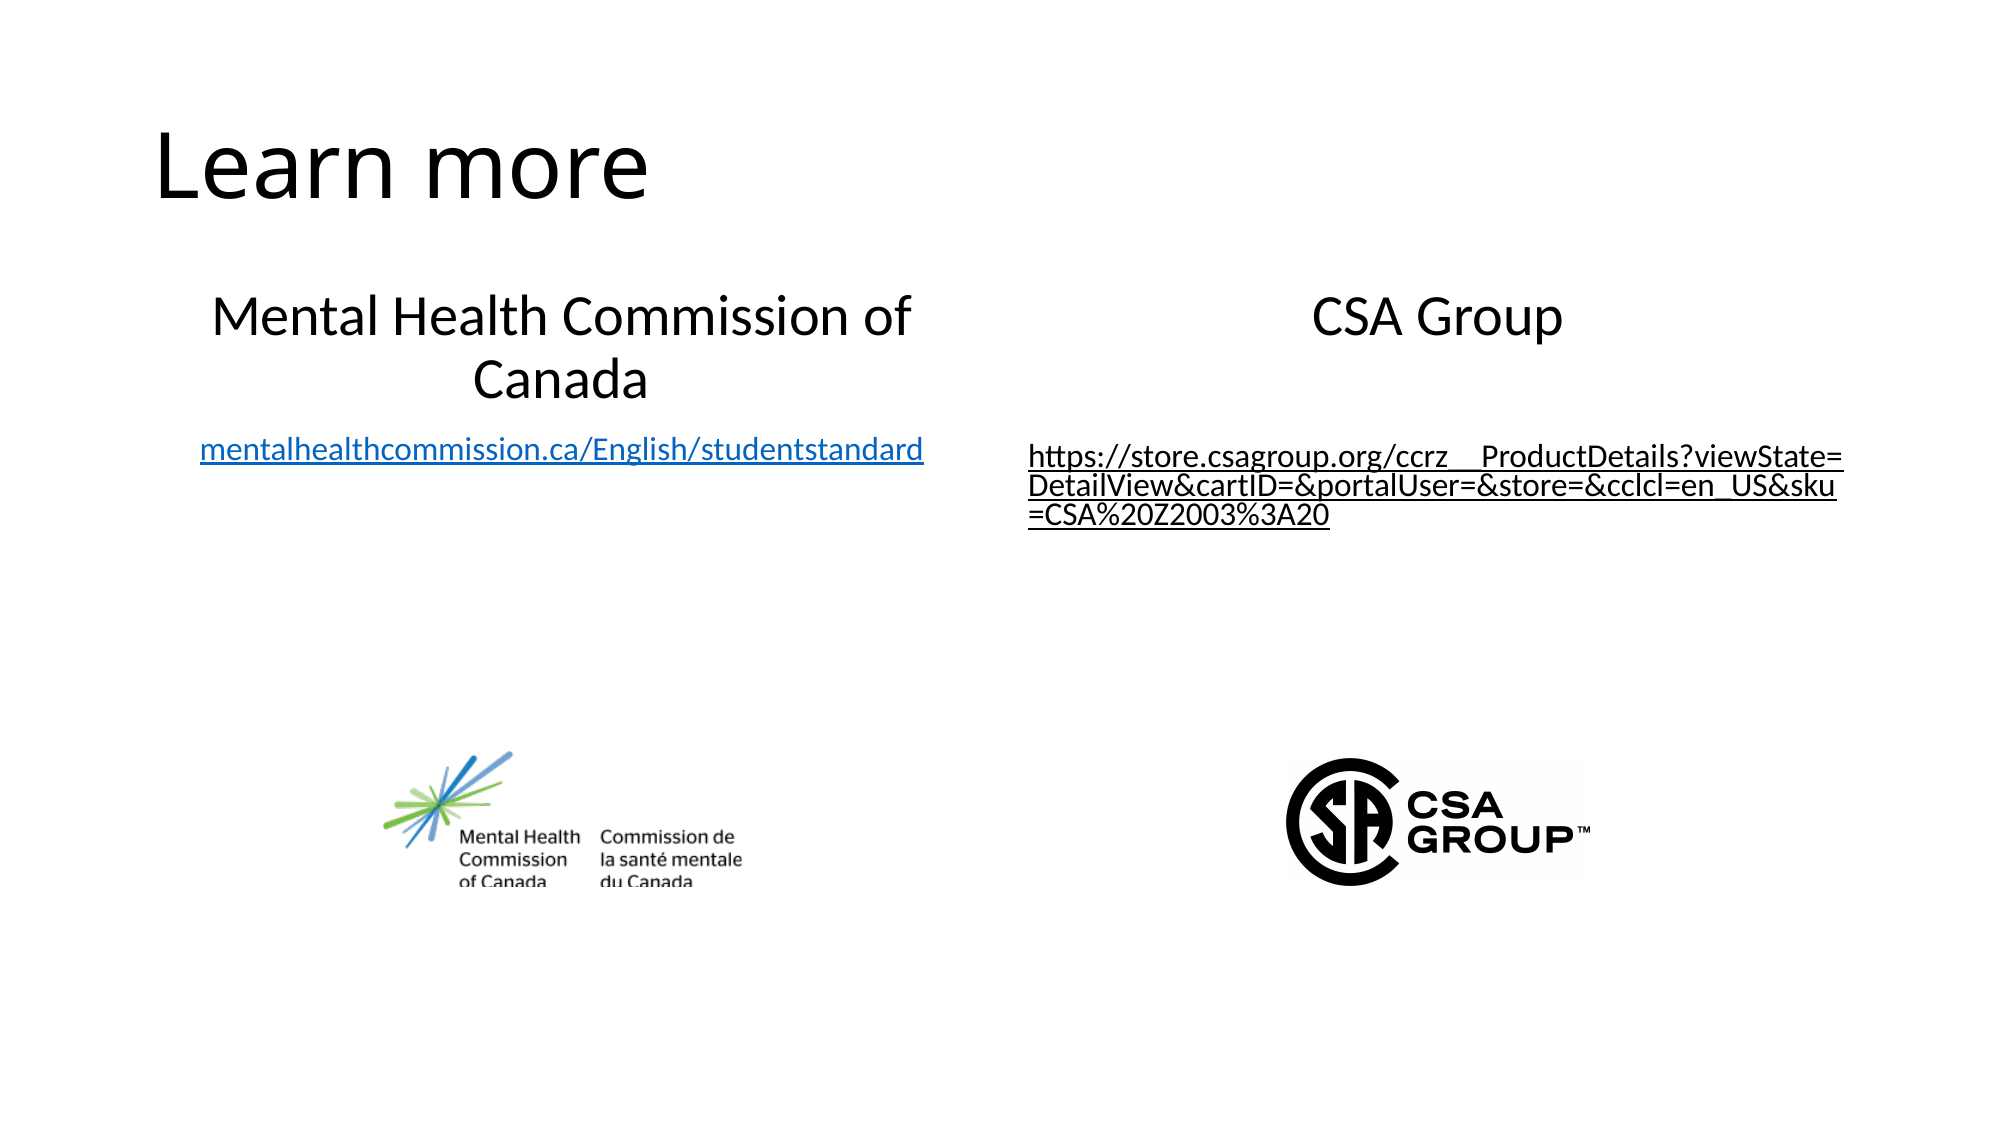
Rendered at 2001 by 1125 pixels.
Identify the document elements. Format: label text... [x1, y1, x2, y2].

picture [1286, 758, 1590, 886]
title Learn more [137, 59, 1863, 278]
list CSA Group https://store.csagroup.org/ccrz__ProductDetails?viewState=DetailView&cartID=&portalUser=&store=&cclcl=en_US&sku=CSA%20Z2003%3A20 [1013, 277, 1864, 992]
picture [383, 751, 742, 887]
list Mental Health Commission of Canada mentalhealthcommission.ca/English/studentstandard [136, 277, 987, 992]
